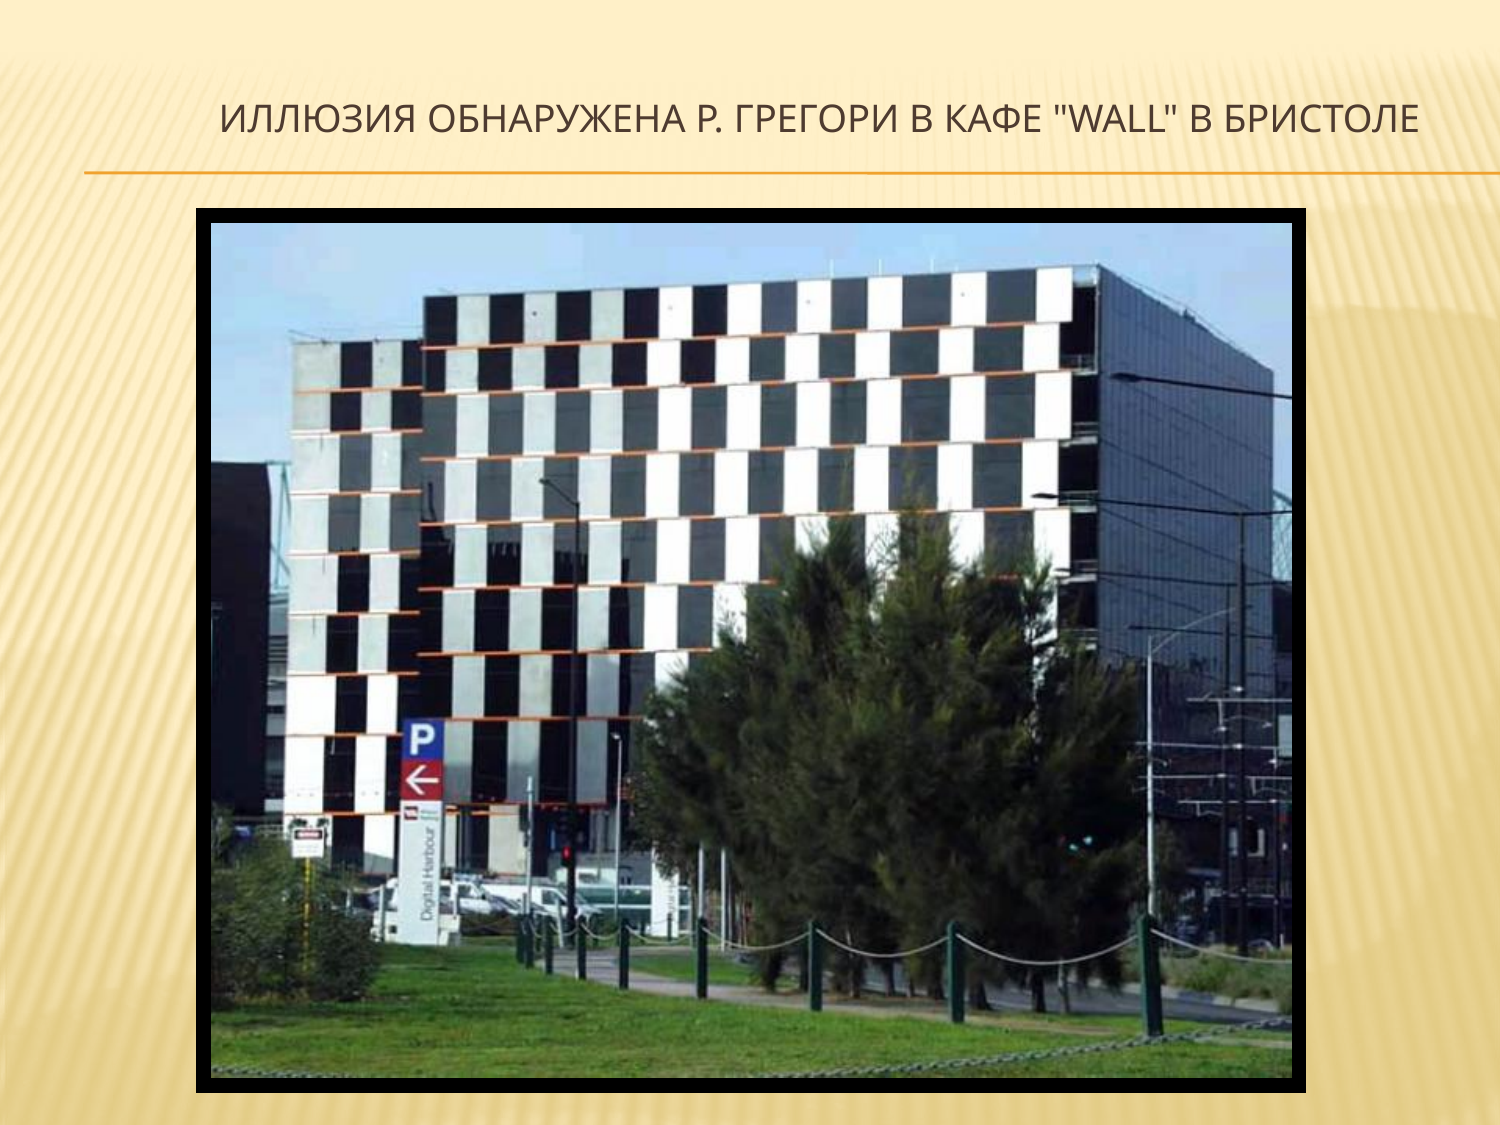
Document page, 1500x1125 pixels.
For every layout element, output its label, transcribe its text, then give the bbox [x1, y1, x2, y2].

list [210, 222, 1293, 1079]
title Иллюзия обнаружена Р. Грегори в кафе "Wall" в Бристоле [164, 75, 1475, 213]
